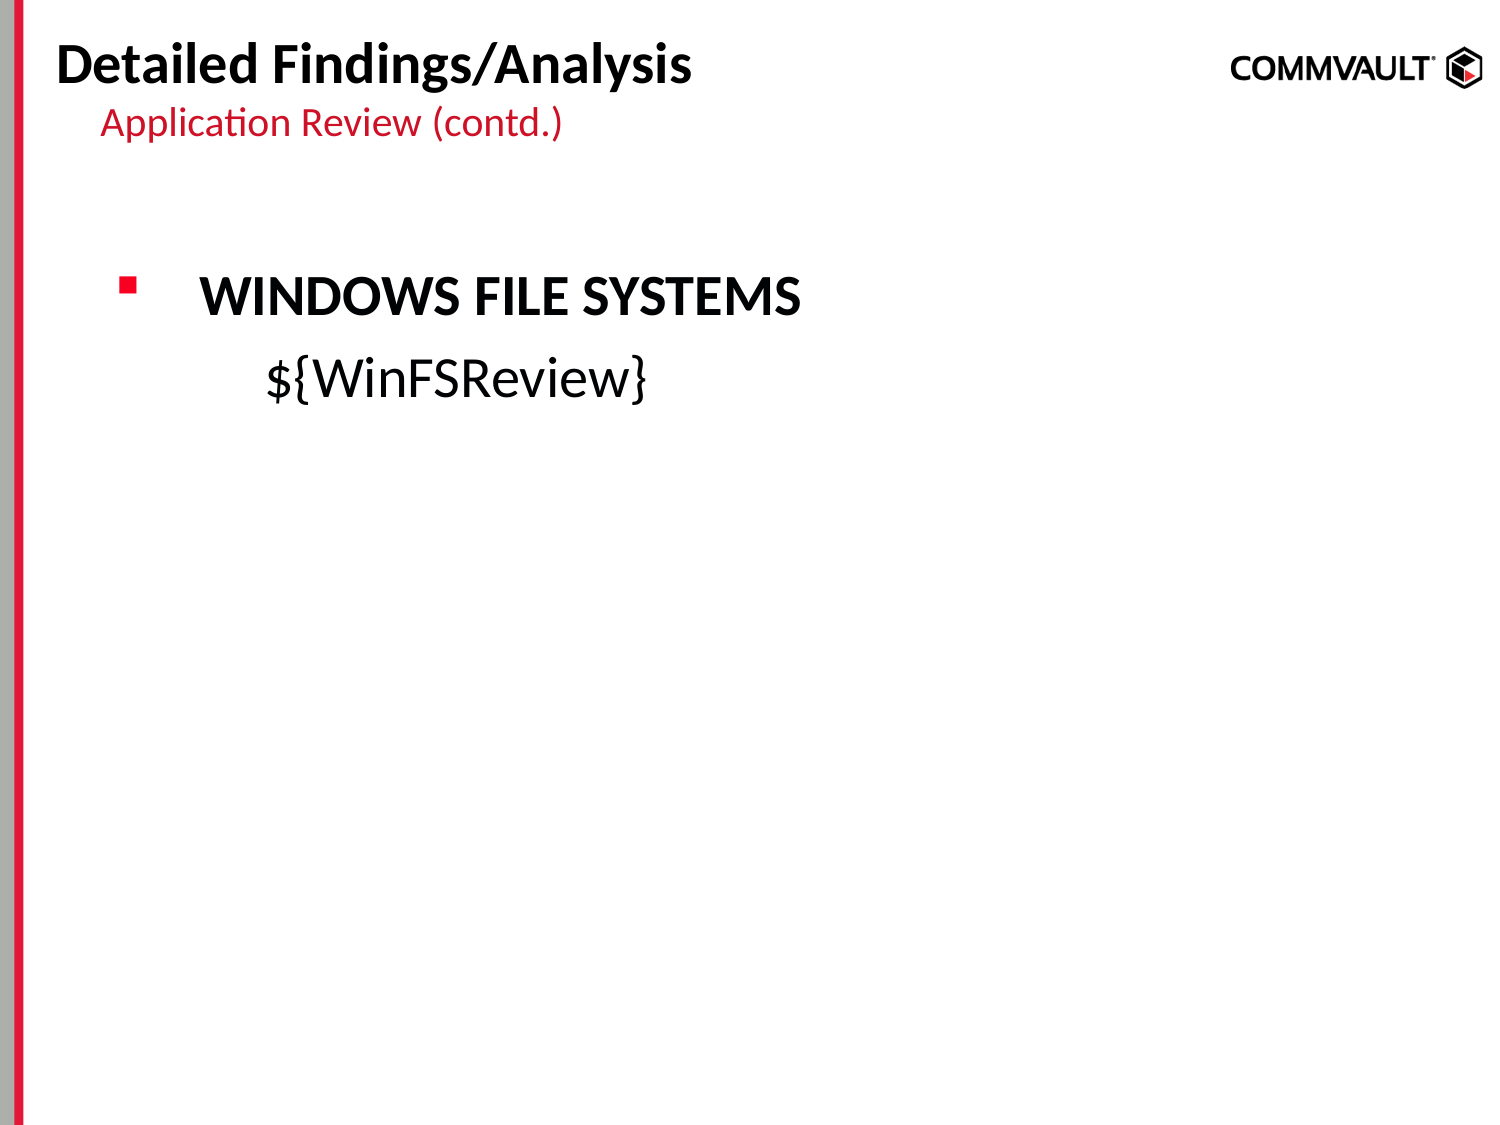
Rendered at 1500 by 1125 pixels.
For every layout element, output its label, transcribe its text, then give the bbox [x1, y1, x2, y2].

picture [1247, 46, 1483, 89]
text_box WINDOWS FILE SYSTEMS ${WinFSReview} [24, 249, 1375, 1088]
list Application Review (contd.) [85, 91, 1247, 150]
title Detailed Findings/Analysis [41, 30, 1247, 91]
